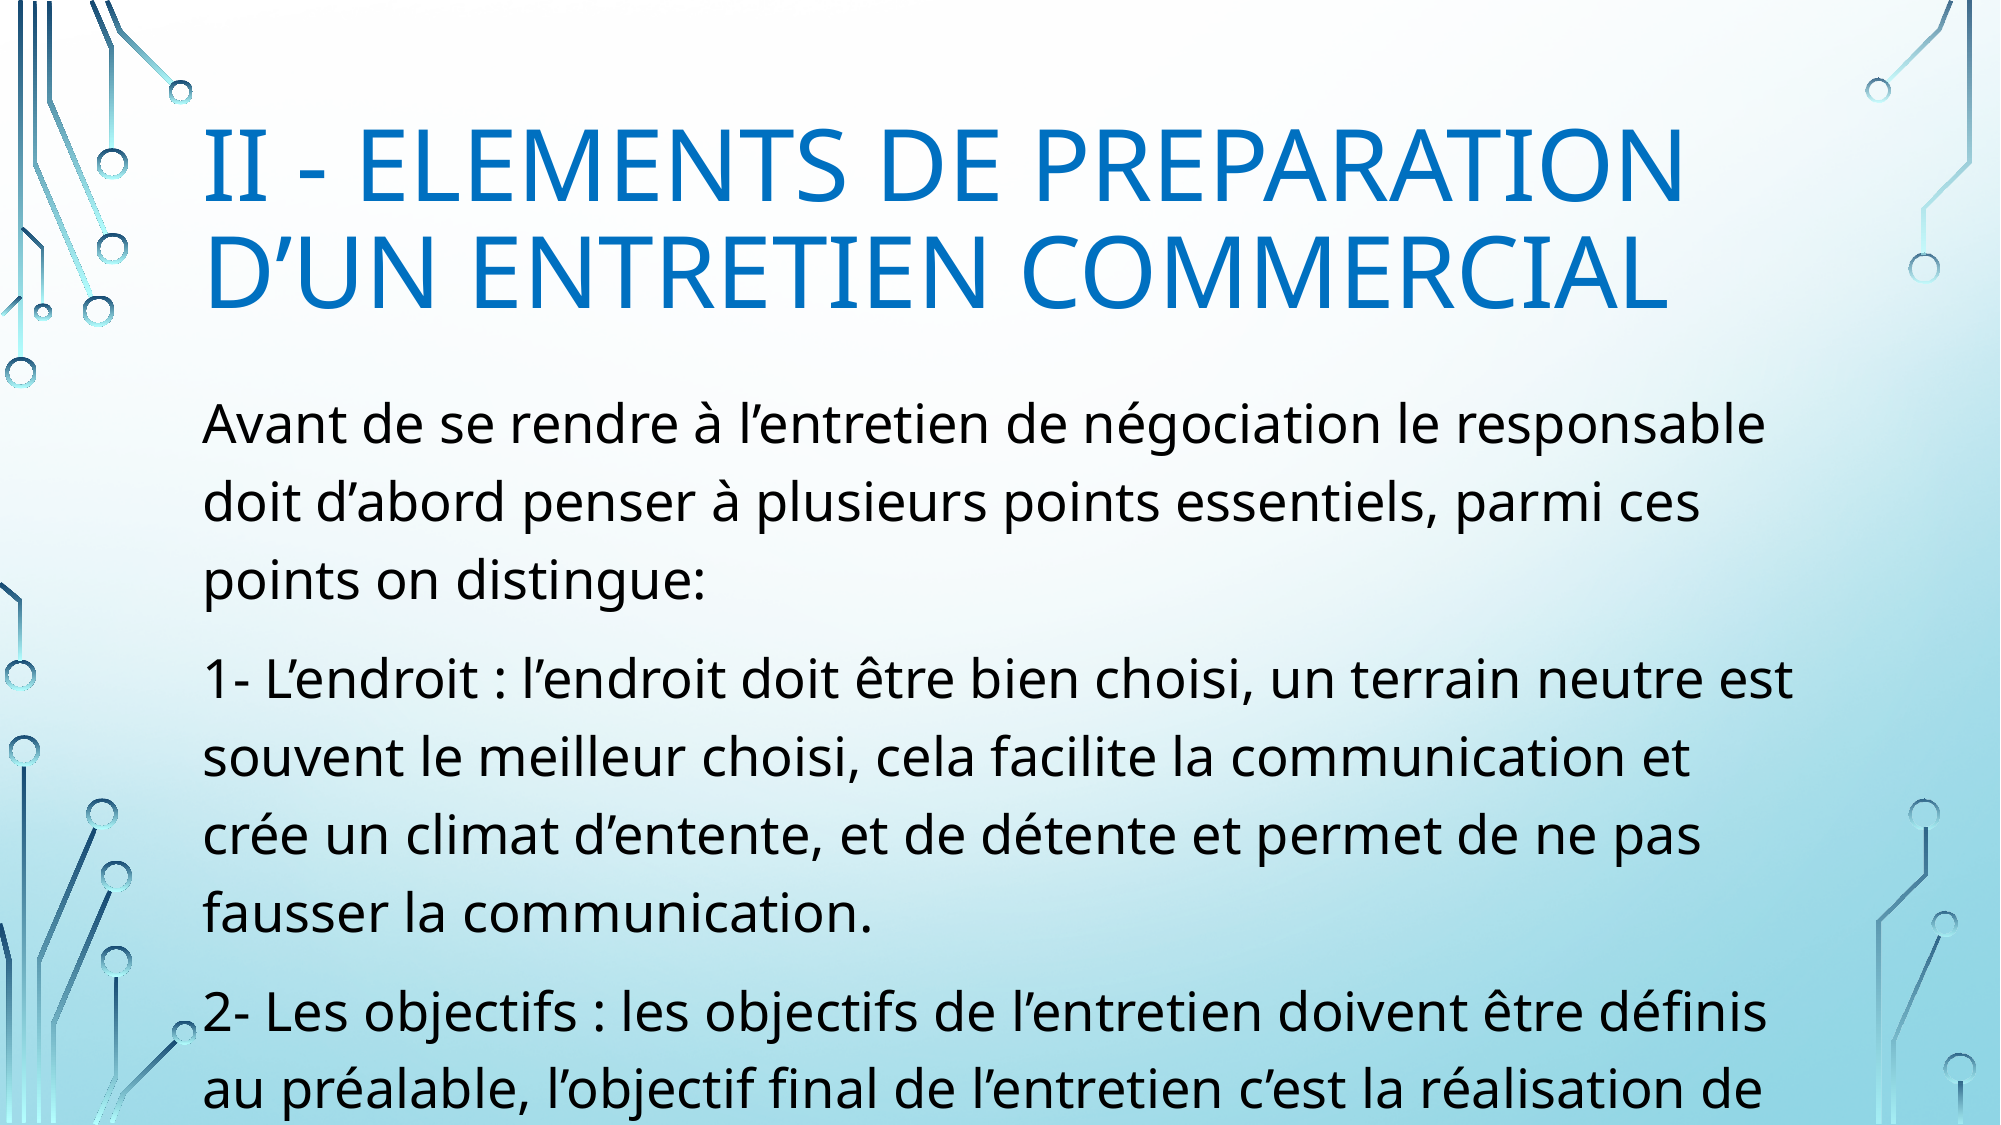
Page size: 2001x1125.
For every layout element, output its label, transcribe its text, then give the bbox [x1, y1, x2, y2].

title II - ELEMENTS DE PREPARATION D’UN ENTRETIEN COMMERCIAL [187, 101, 1813, 344]
list Avant de se rendre à l’entretien de négociation le responsable doit d’abord penser à plusieurs points essentiels, parmi ces points on distingue: 1- L’endroit : l’endroit doit être bien choisi, un terrain neutre est souvent le meilleur choisi, cela facilite la communication et crée un climat d’entente, et de détente et permet de ne pas fausser la communication. 2- Les objectifs : les objectifs de l’entretien doivent être définis au préalable, l’objectif final de l’entretien c’est la réalisation de la vente, la signature d’un contrat, d’un marché, la signature des conventions commerciales. [187, 369, 1813, 950]
